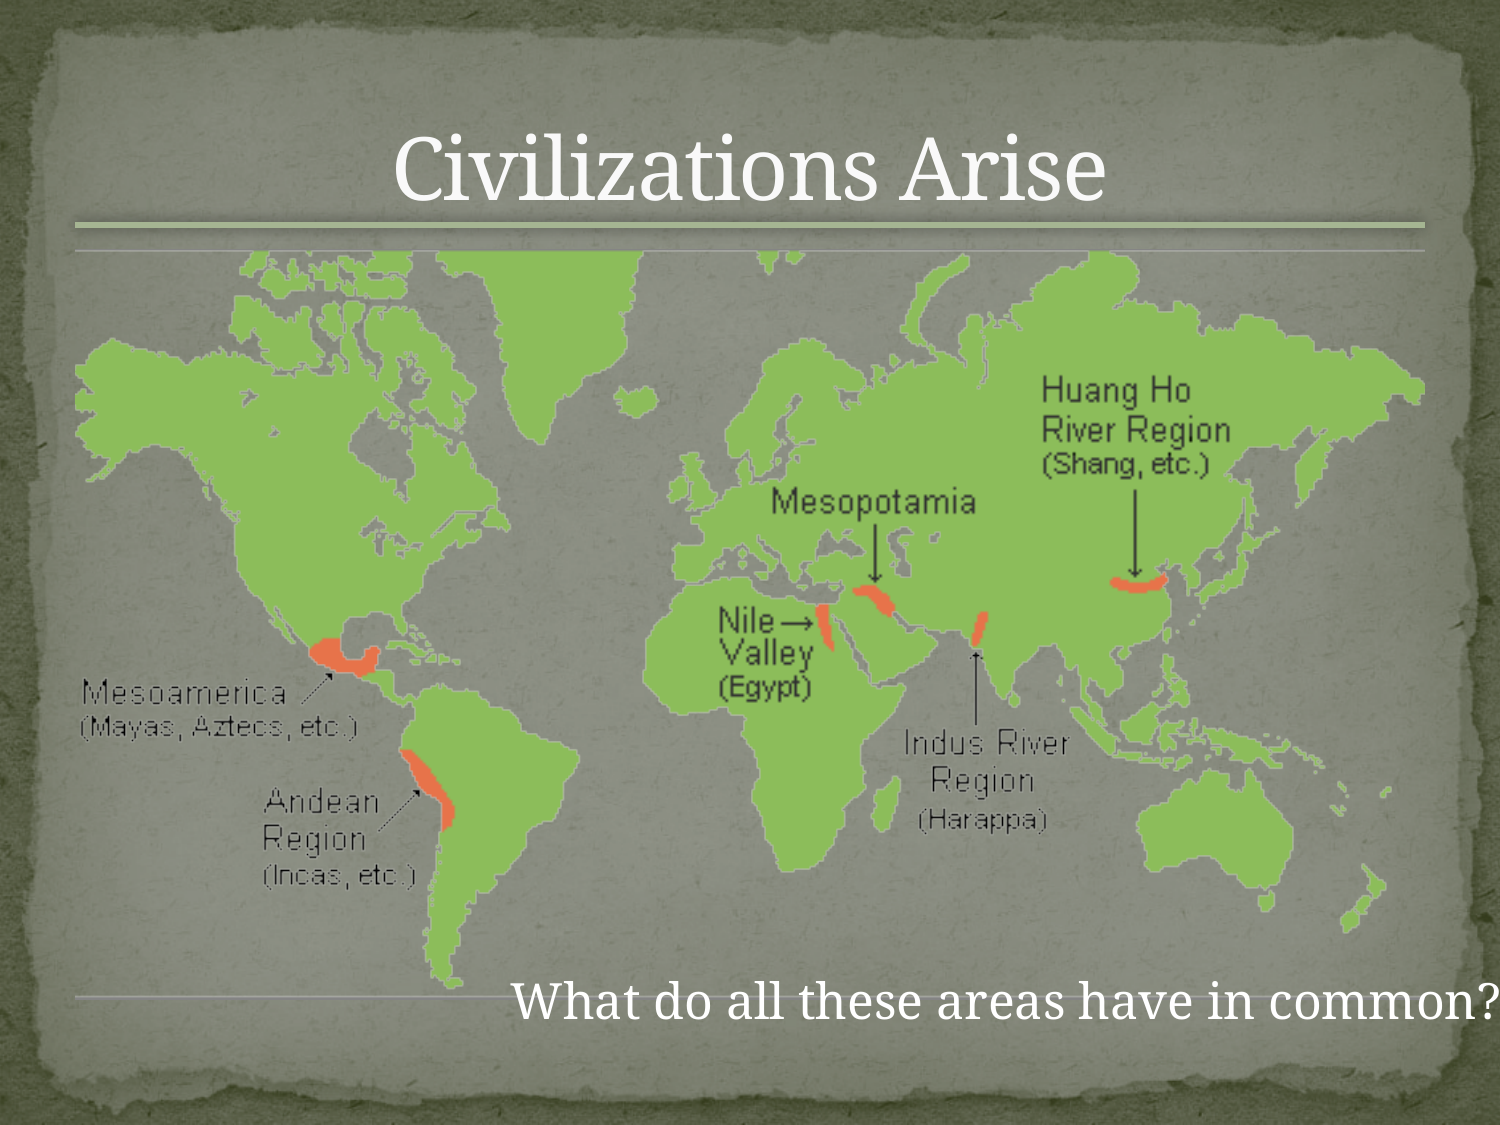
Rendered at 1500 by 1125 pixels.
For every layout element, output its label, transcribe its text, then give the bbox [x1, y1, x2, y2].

title Civilizations Arise [74, 24, 1425, 214]
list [77, 252, 1425, 999]
text_box What do all these areas have in common? [496, 962, 1500, 1037]
